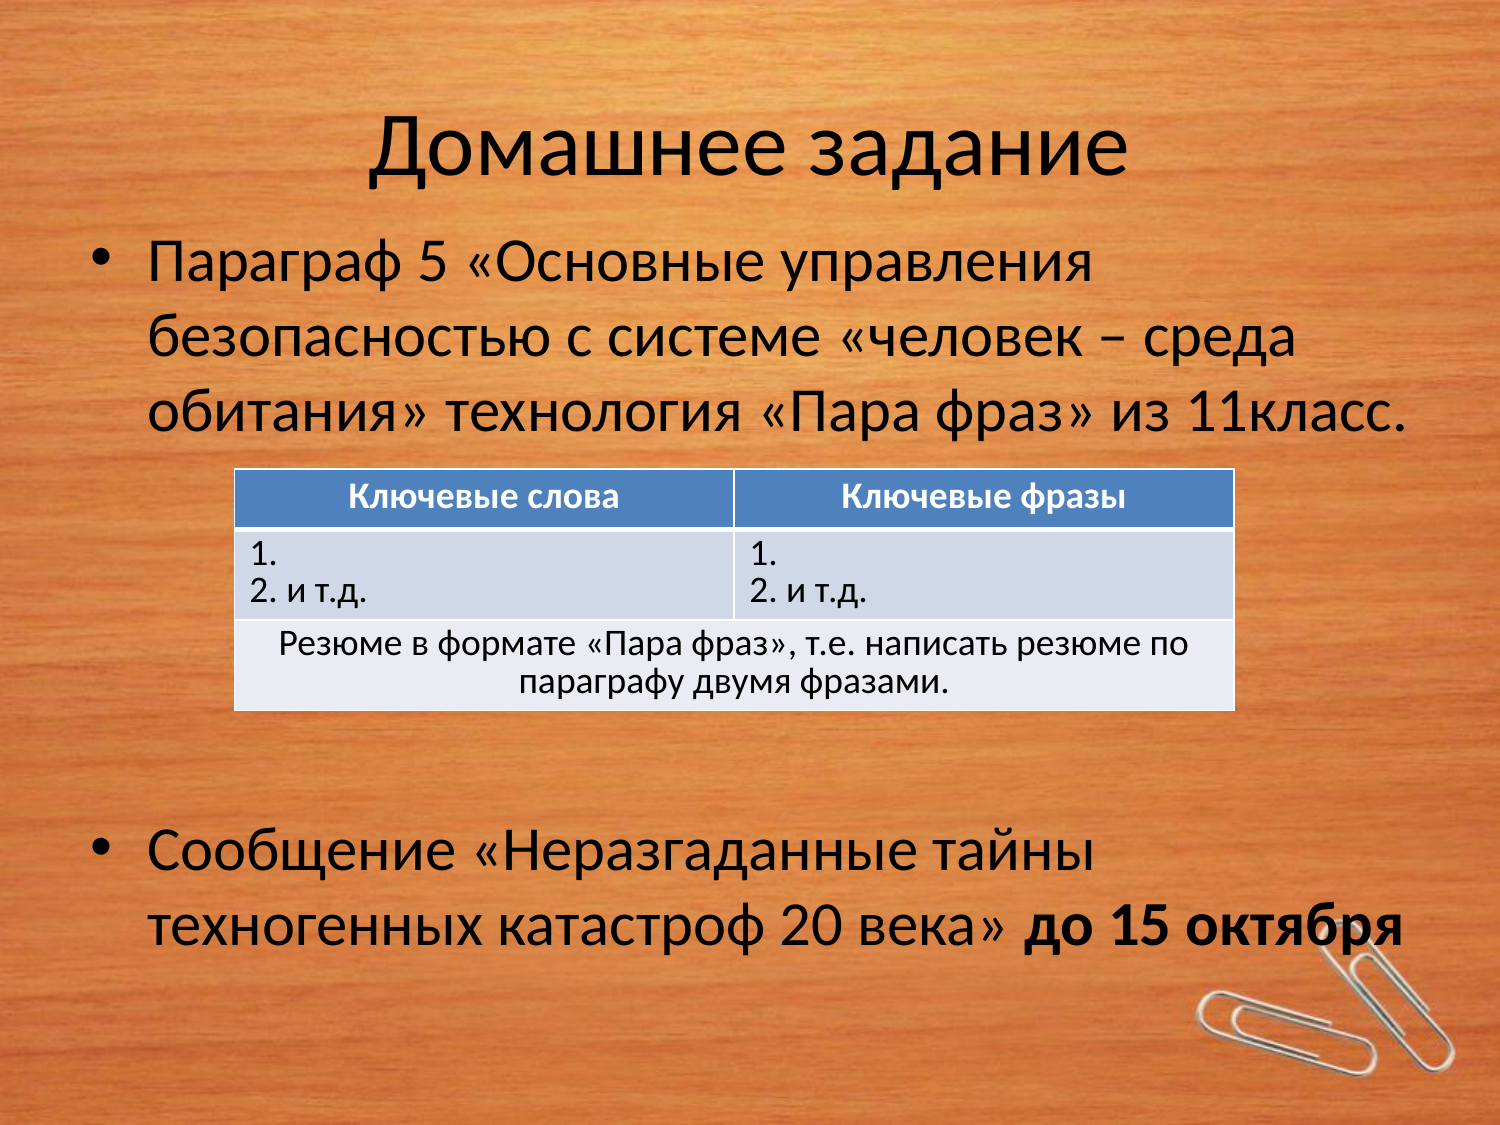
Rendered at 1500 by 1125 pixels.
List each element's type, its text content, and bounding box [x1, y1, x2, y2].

title Домашнее задание [75, 45, 1425, 210]
list Параграф 5 «Основные управления безопасностью с системе «человек – среда обитания» технология «Пара фраз» из 11класс. Сообщение «Неразгаданные тайны техногенных катастроф 20 века» до 15 октября [75, 210, 1425, 1005]
table_cell Резюме в формате «Пара фраз», т.е. написать резюме по параграфу двумя фразами. [235, 621, 1233, 710]
table_header Ключевые фразы [735, 470, 1233, 527]
table_cell 1. 2. и т.д. [235, 532, 733, 619]
table_header Ключевые слова [235, 470, 733, 527]
table_cell 1. 2. и т.д. [735, 532, 1233, 619]
picture [0, 0, 1500, 1125]
